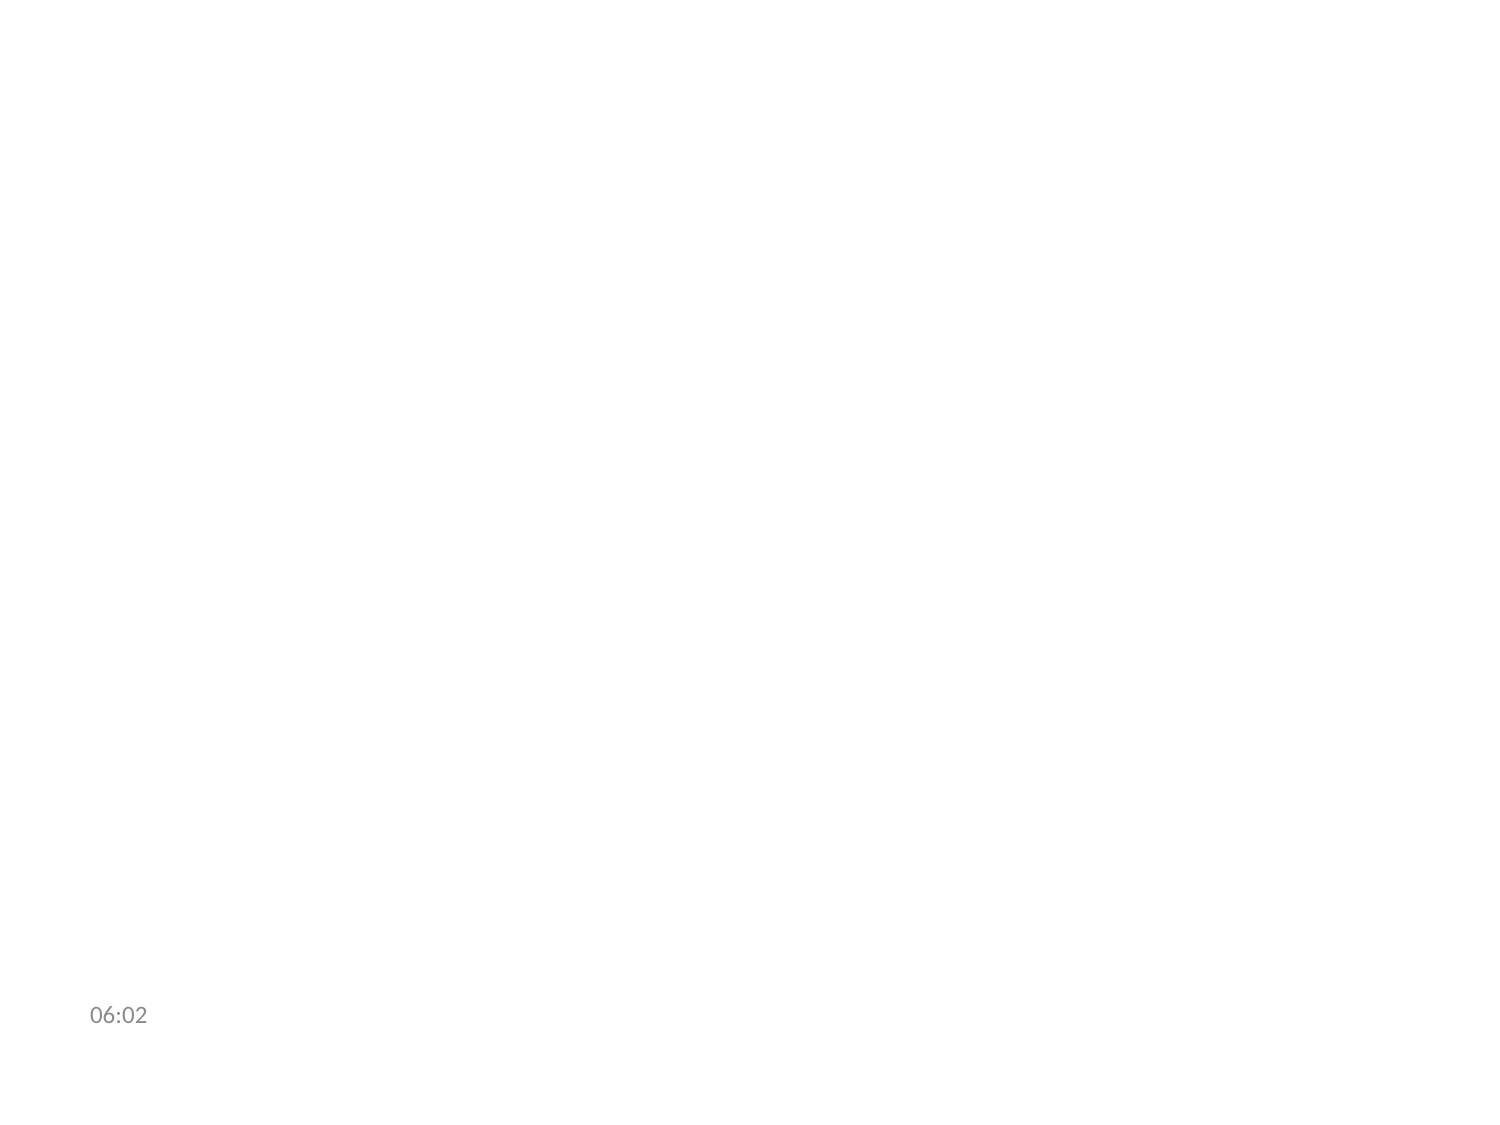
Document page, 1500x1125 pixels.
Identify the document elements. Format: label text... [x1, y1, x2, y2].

text_box 15:35 [75, 983, 425, 1044]
